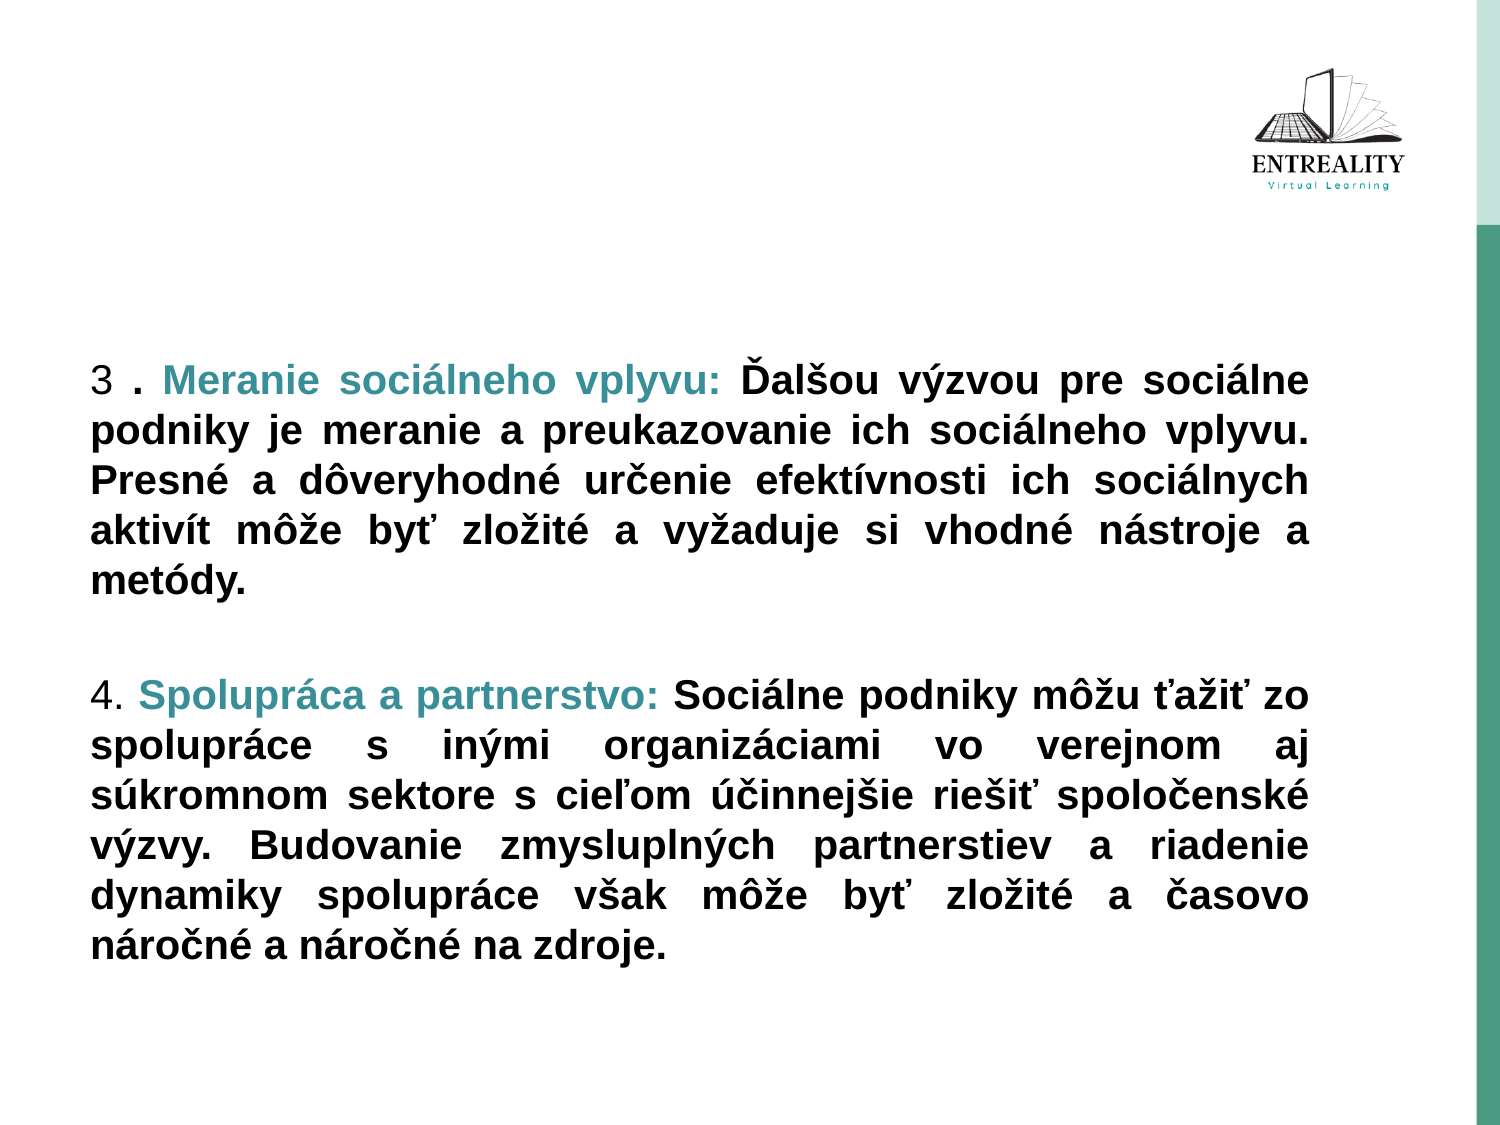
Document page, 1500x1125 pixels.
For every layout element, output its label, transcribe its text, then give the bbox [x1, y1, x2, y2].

list 3 . Meranie sociálneho vplyvu: Ďalšou výzvou pre sociálne podniky je meranie a preukazovanie ich sociálneho vplyvu. Presné a dôveryhodné určenie efektívnosti ich sociálnych aktivít môže byť zložité a vyžaduje si vhodné nástroje a metódy. 4. Spolupráca a partnerstvo: Sociálne podniky môžu ťažiť zo spolupráce s inými organizáciami vo verejnom aj súkromnom sektore s cieľom účinnejšie riešiť spoločenské výzvy. Budovanie zmysluplných partnerstiev a riadenie dynamiky spolupráce však môže byť zložité a časovo náročné a náročné na zdroje. [75, 287, 1325, 1005]
picture [1198, 0, 1458, 259]
